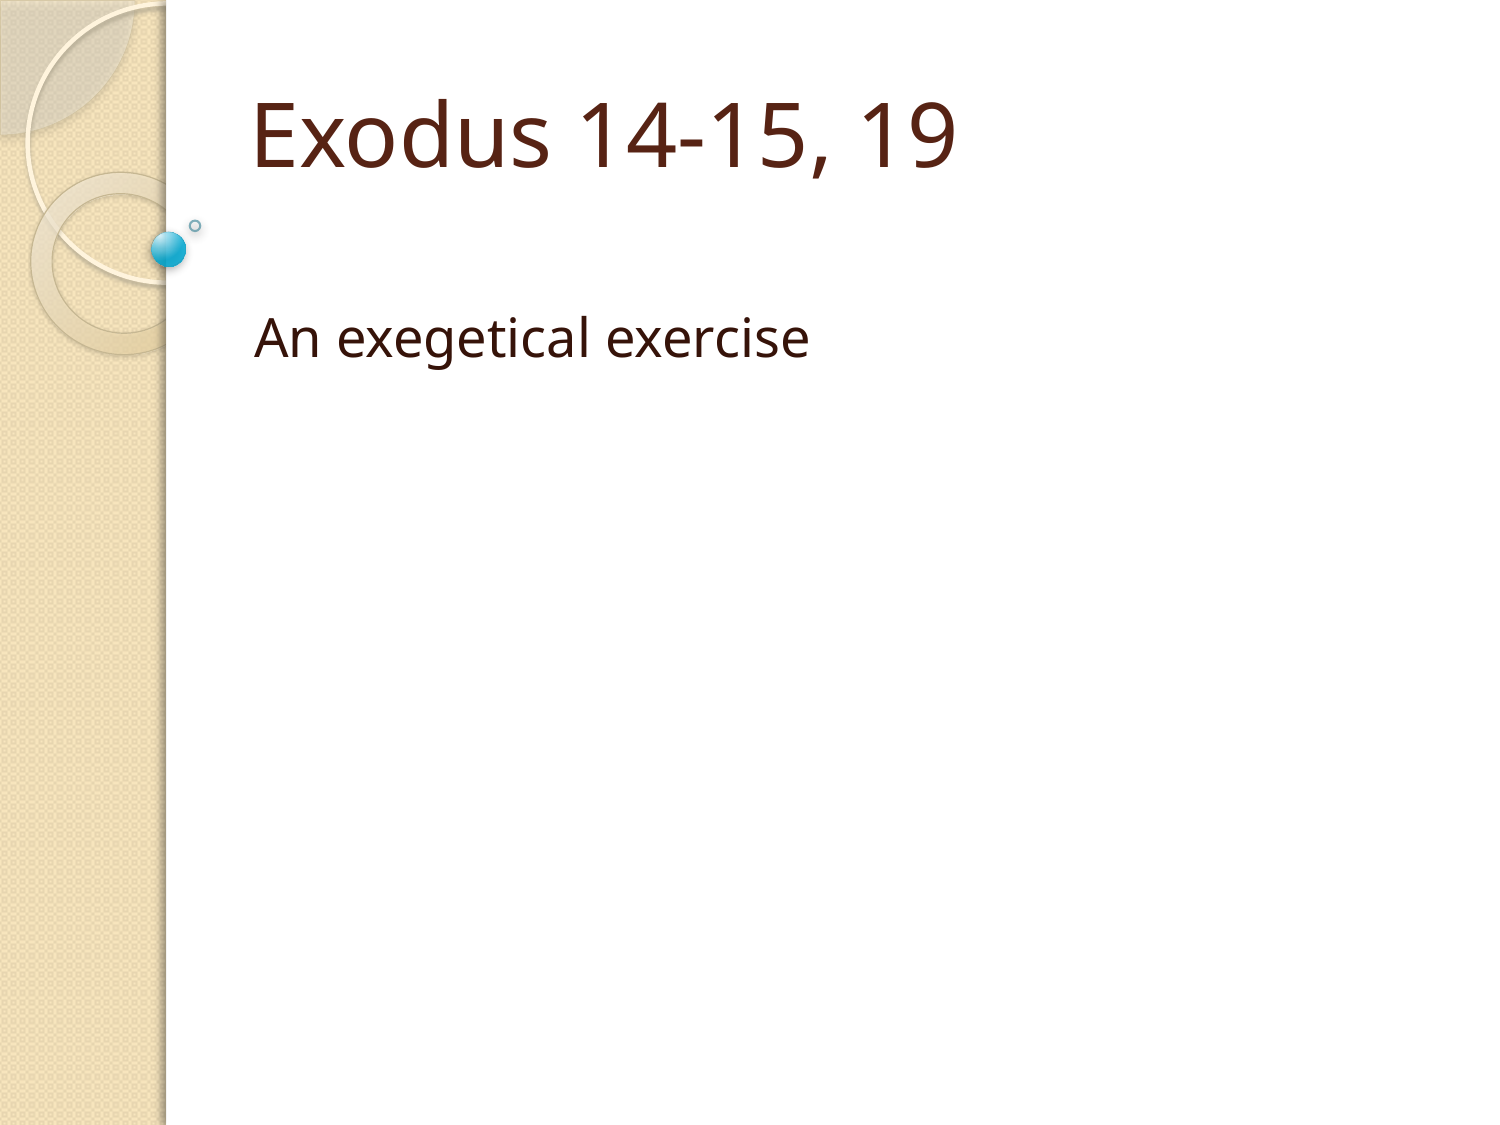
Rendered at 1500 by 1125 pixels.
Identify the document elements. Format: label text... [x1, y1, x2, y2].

subtitle An exegetical exercise [234, 303, 1450, 591]
title Exodus 14-15, 19 [234, 59, 1450, 301]
